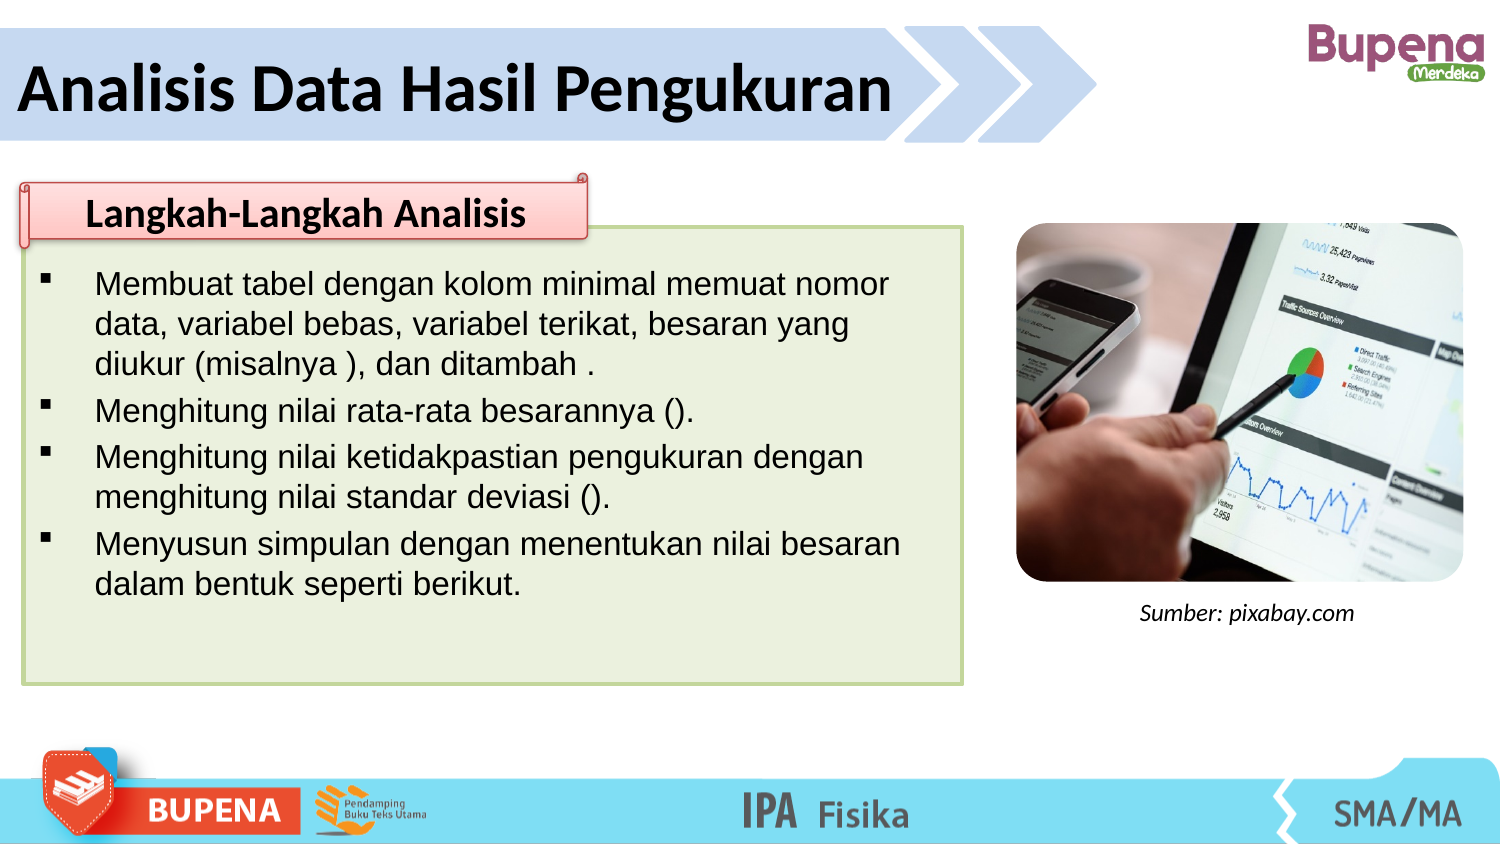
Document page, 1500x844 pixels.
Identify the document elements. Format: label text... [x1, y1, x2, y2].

picture [0, 734, 1500, 844]
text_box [0, 27, 1288, 141]
picture [1300, 21, 1494, 85]
text_box Langkah-Langkah Analisis [19, 172, 589, 250]
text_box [1016, 222, 1464, 635]
